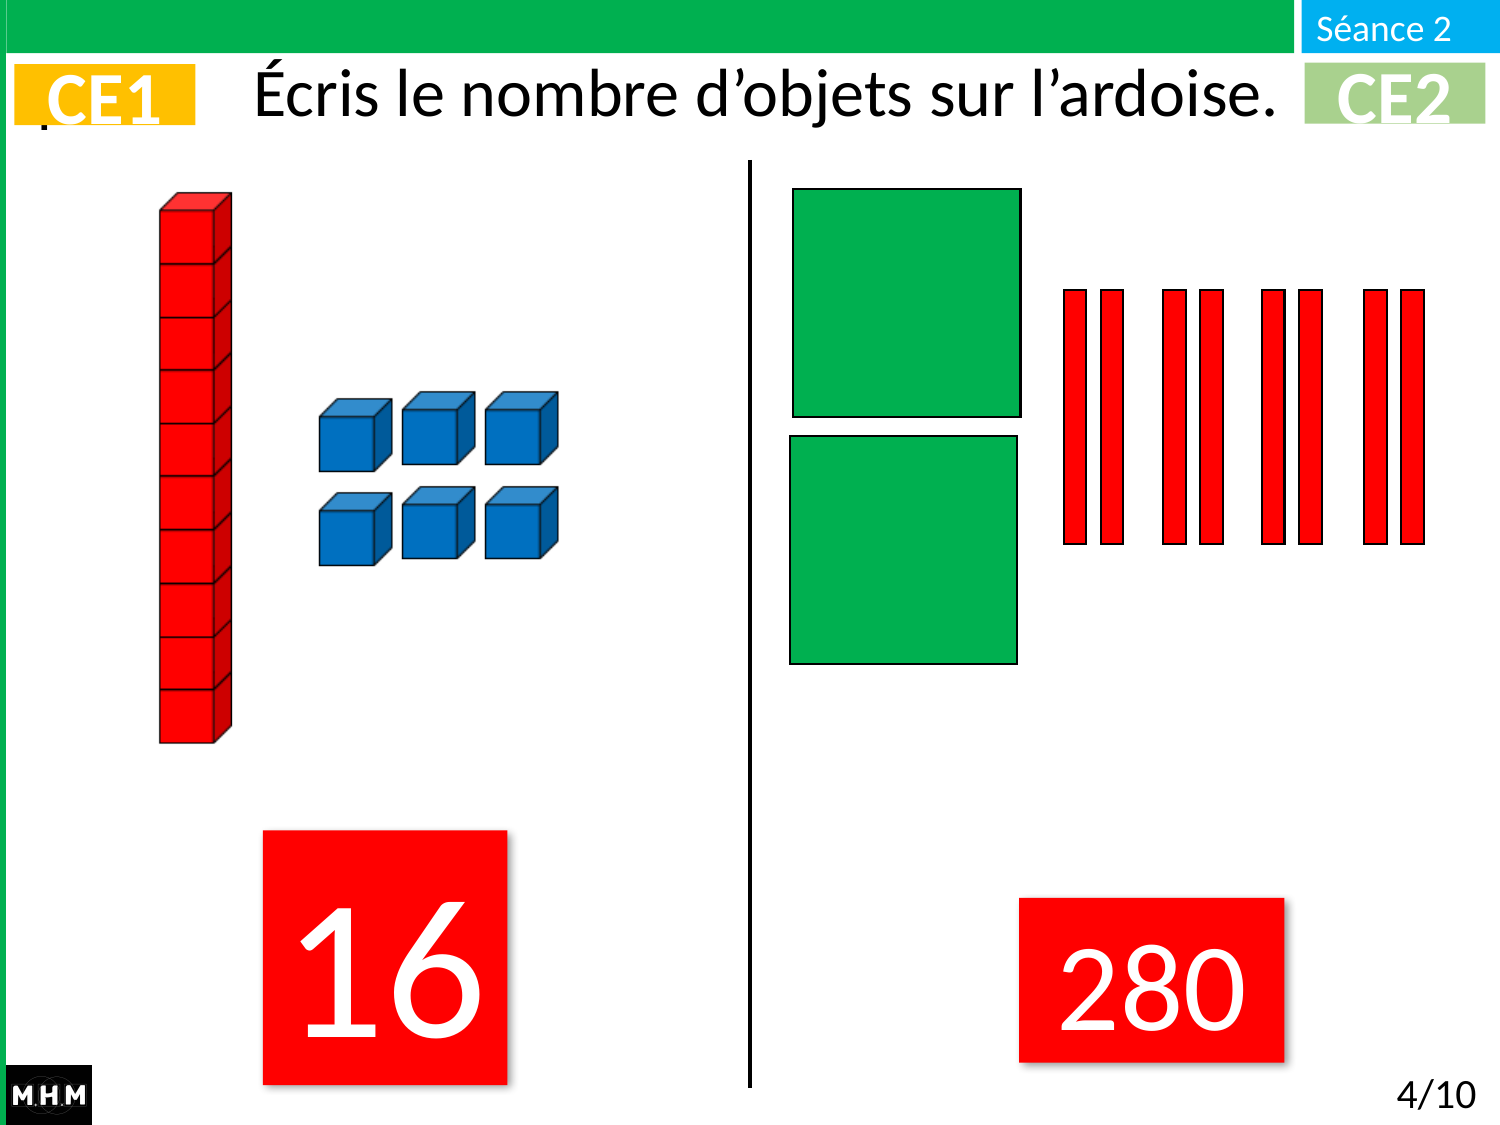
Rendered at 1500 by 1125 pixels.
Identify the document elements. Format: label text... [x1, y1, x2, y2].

text_box CE1 [13, 63, 196, 126]
picture [6, 1065, 92, 1125]
text_box [789, 435, 1018, 665]
picture [314, 388, 565, 476]
text_box [1100, 289, 1124, 545]
text_box Écris le nombre d’objets sur l’ardoise. [238, 50, 1500, 139]
text_box [1298, 289, 1323, 545]
list 4/10 [1373, 1064, 1500, 1125]
picture [155, 189, 239, 749]
text_box CE2 [1303, 62, 1487, 125]
text_box [1400, 289, 1425, 545]
picture [314, 483, 564, 570]
text_box [1261, 289, 1286, 545]
text_box 16 [262, 830, 508, 1086]
text_box [1162, 289, 1187, 545]
text_box [1063, 289, 1087, 545]
text_box 280 [1019, 897, 1285, 1063]
text_box [1199, 289, 1224, 545]
text_box [792, 188, 1022, 418]
text_box [1363, 289, 1388, 545]
